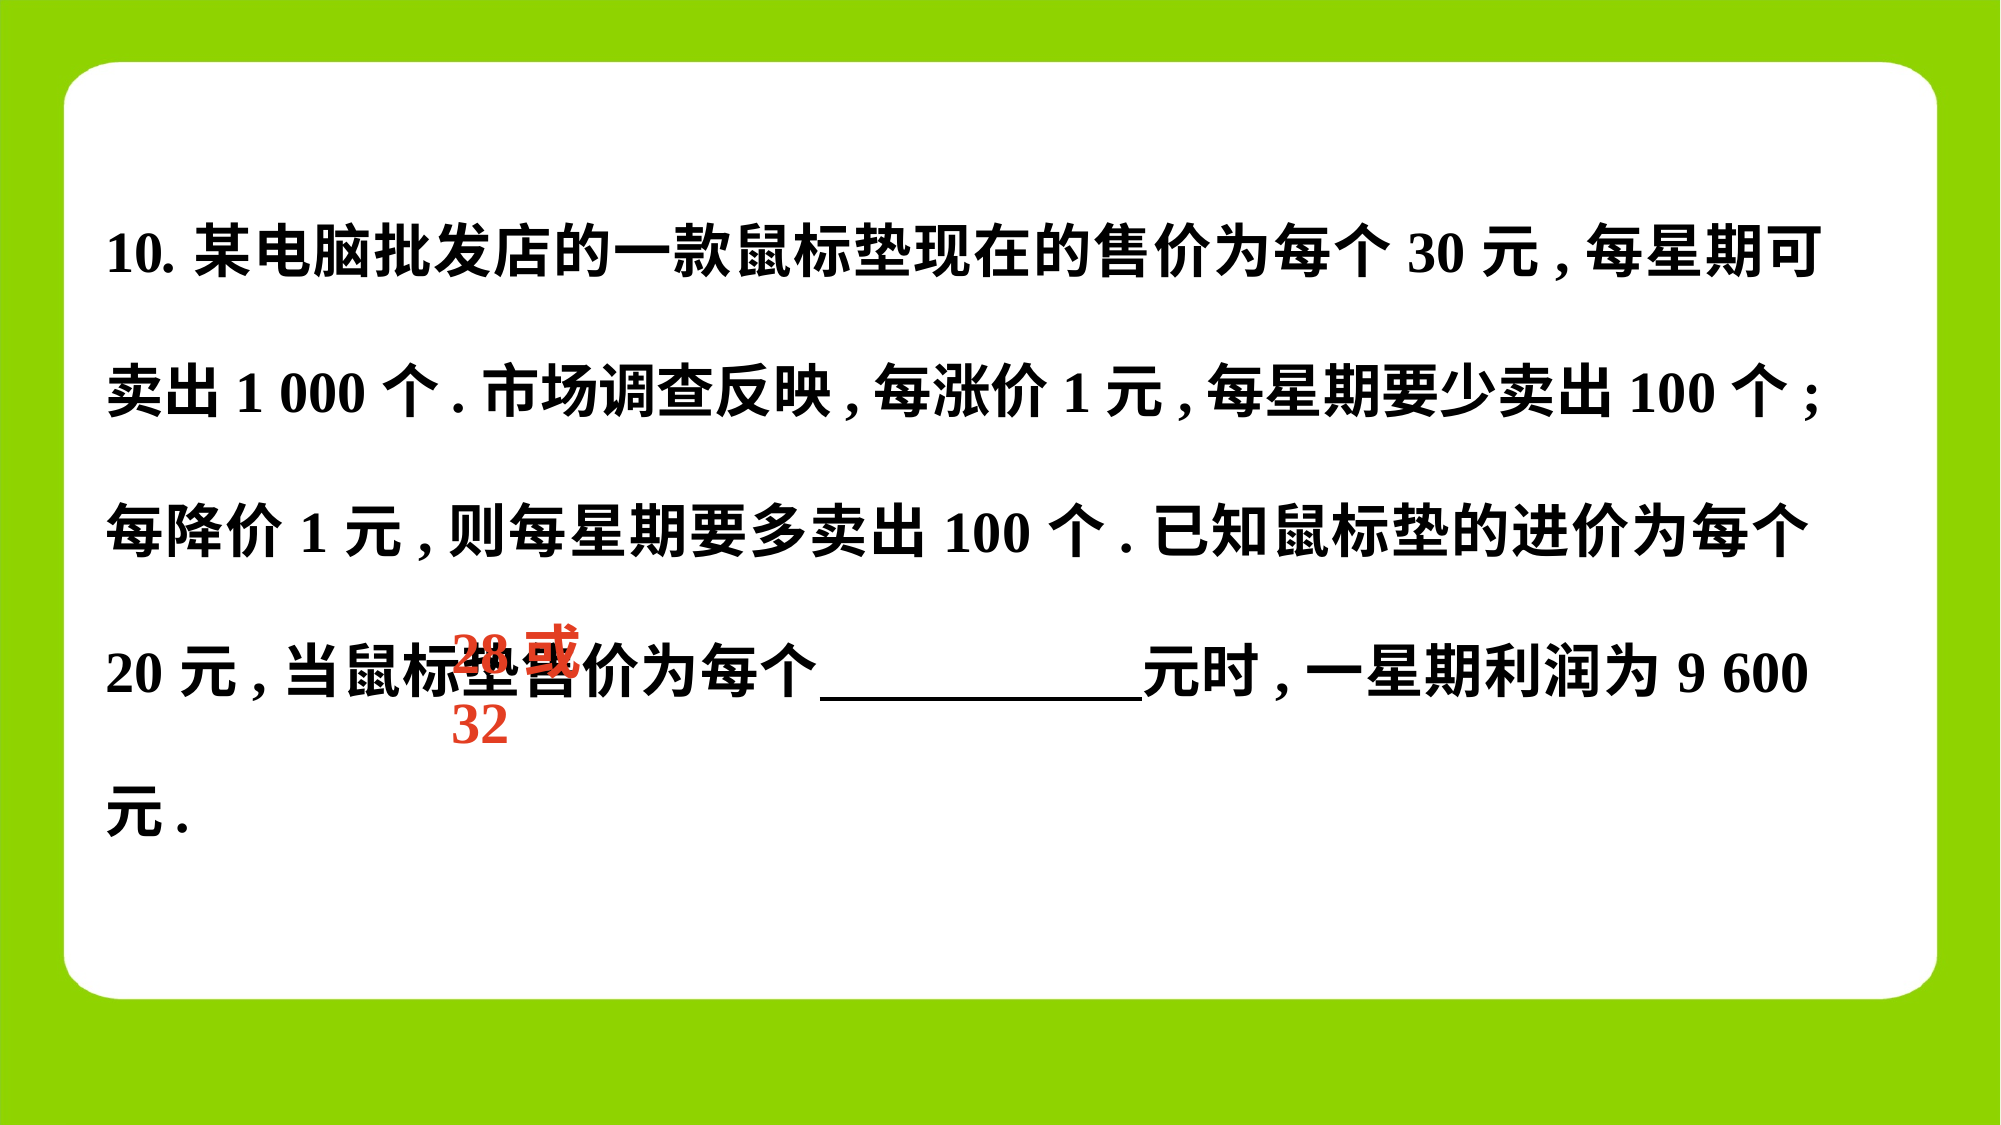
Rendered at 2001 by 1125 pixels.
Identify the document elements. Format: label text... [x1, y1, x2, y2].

text_box 10.某电脑批发店的一款鼠标垫现在的售价为每个30元,每星期可卖出1 000个.市场调查反映,每涨价1元,每星期要少卖出100个;每降价1元,则每星期要多卖出100个.已知鼠标垫的进价为每个20元,当鼠标垫售价为每个 元时,一星期利润为9 600元. [90, 137, 1839, 852]
picture [0, 0, 2001, 1125]
text_box 28或32 [436, 608, 693, 763]
